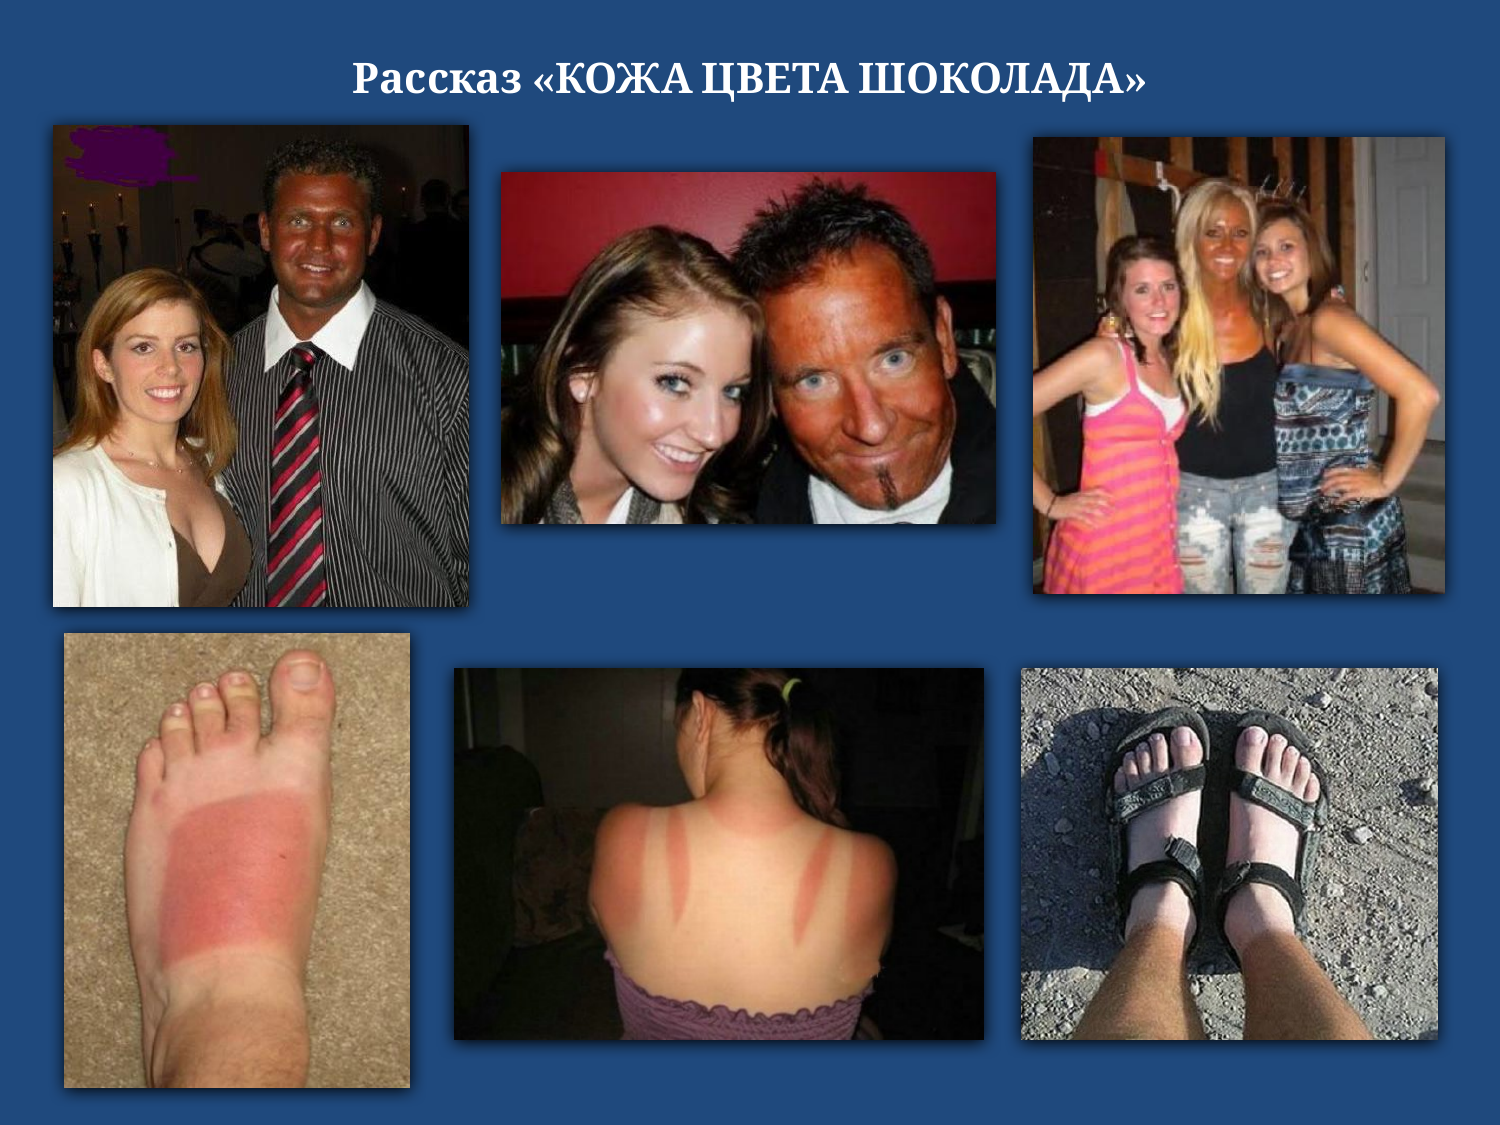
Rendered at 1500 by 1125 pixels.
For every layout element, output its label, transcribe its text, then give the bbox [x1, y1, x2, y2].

picture [501, 172, 997, 524]
picture [1033, 136, 1445, 595]
picture [1021, 668, 1438, 1040]
picture [454, 668, 984, 1041]
picture [64, 633, 410, 1088]
picture [52, 125, 469, 607]
title Рассказ «КОЖА ЦВЕТА ШОКОЛАДА» [0, 42, 1500, 161]
